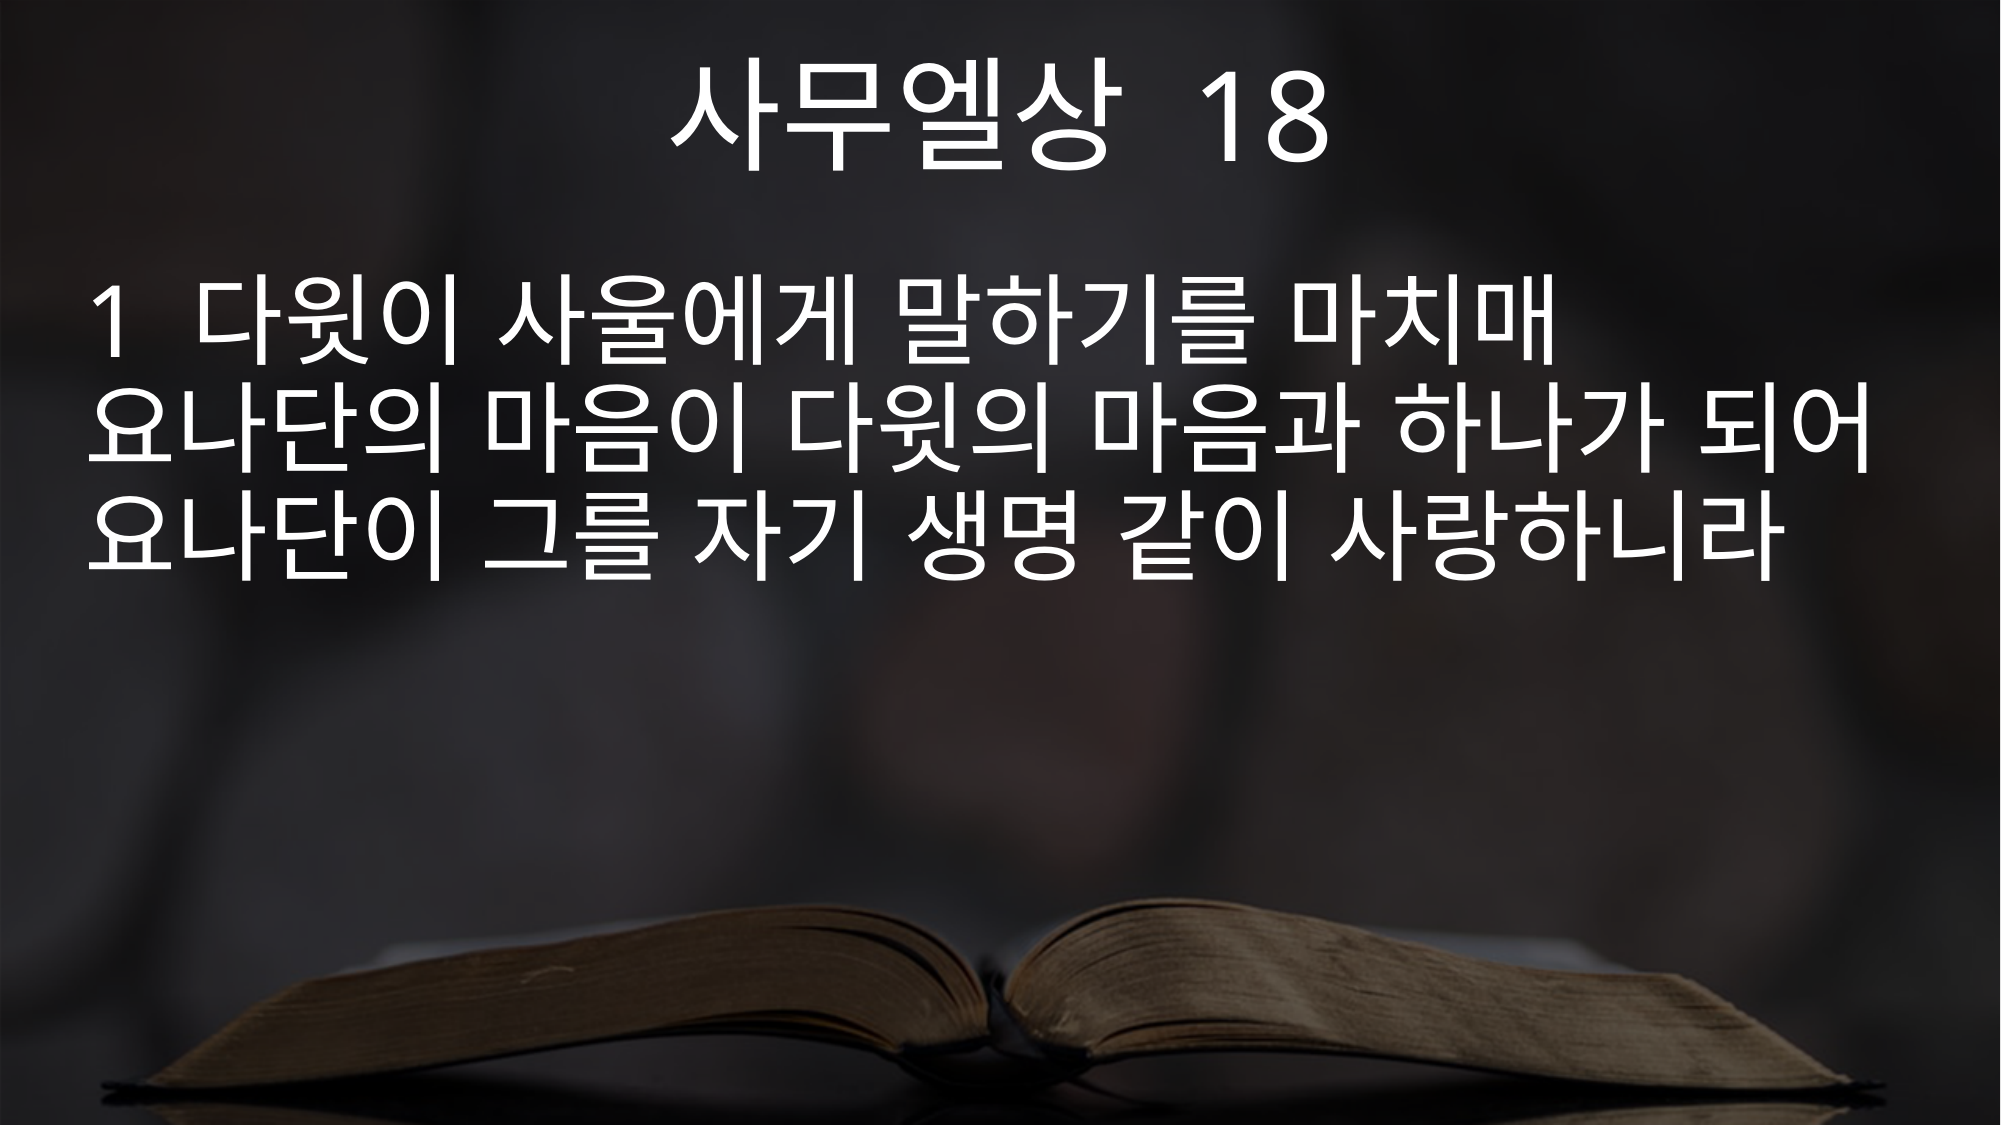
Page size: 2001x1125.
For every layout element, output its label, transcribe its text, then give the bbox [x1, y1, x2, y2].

picture [0, 0, 2001, 1125]
list 1 다윗이 사울에게 말하기를 마치매 요나단의 마음이 다윗의 마음과 하나가 되어 요나단이 그를 자기 생명 같이 사랑하니라 [69, 263, 1953, 423]
footer 사무엘상 18 [0, 32, 2000, 192]
